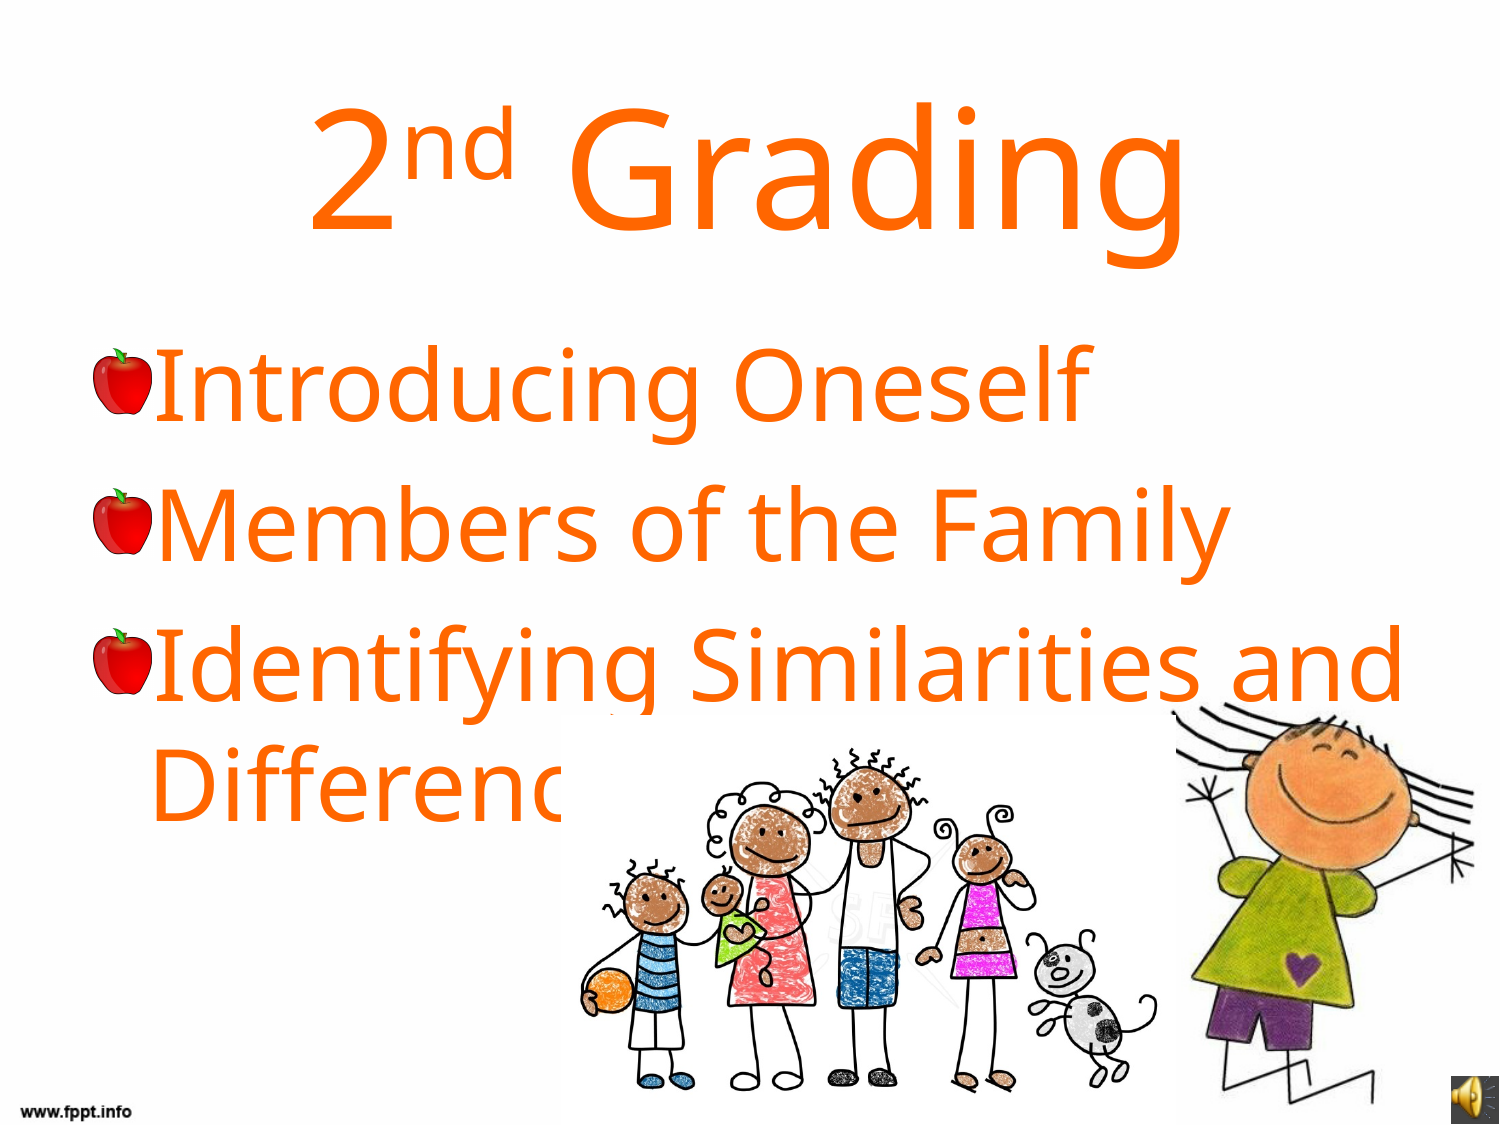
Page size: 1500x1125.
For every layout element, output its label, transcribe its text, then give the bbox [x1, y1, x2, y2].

list Introducing Oneself Members of the Family Identifying Similarities and Differences [76, 327, 1427, 1058]
picture [91, 626, 156, 697]
picture [91, 346, 156, 417]
picture [0, 327, 1500, 1125]
picture [91, 486, 156, 557]
title 2nd Grading [0, 0, 1500, 327]
